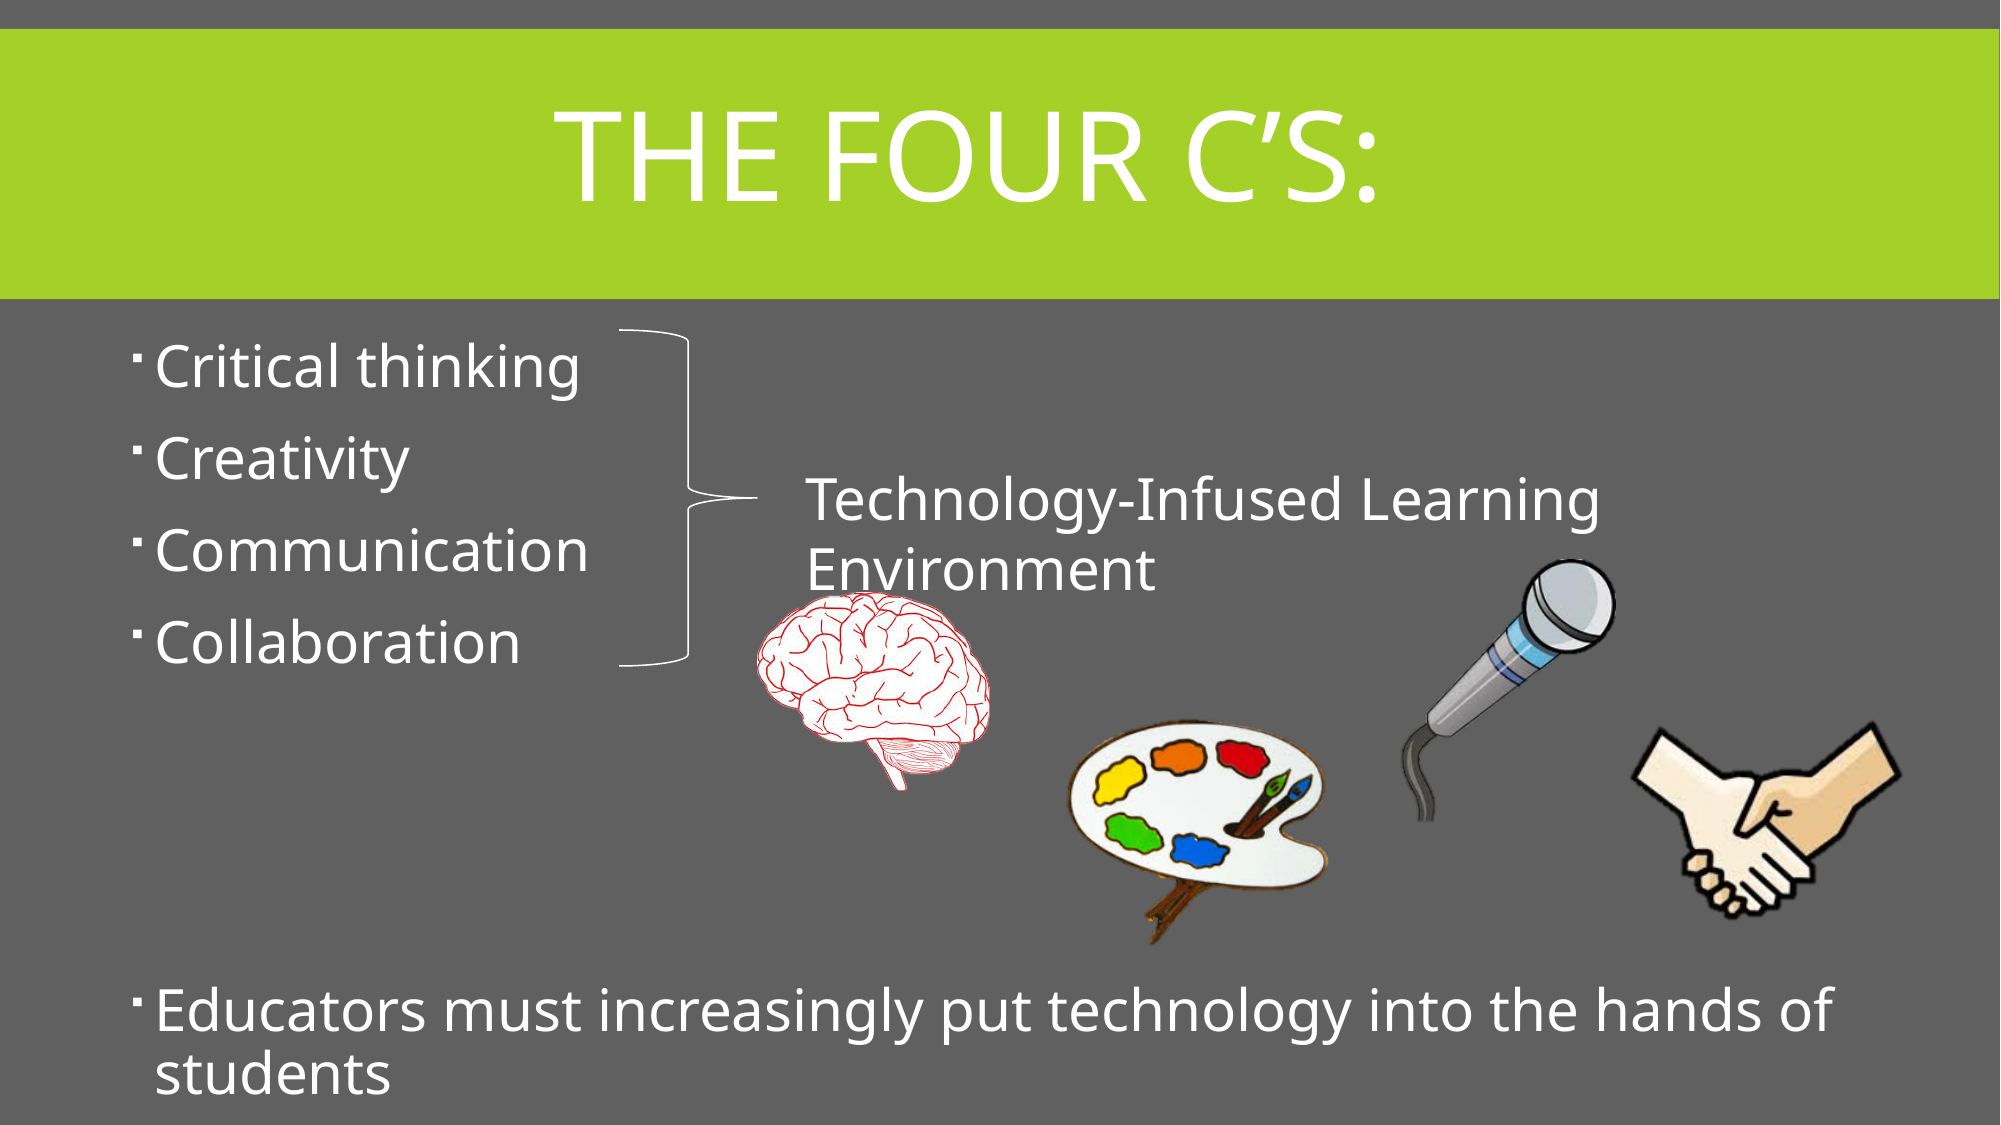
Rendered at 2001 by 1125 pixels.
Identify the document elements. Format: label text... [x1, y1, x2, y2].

picture [1056, 708, 1341, 958]
text_box Technology-Infused Learning Environment [790, 455, 1891, 610]
text_box [619, 329, 758, 667]
title The Four C’s: [538, 39, 2000, 288]
picture [756, 592, 991, 792]
list Critical thinking Creativity Communication Collaboration Educators must increasingly put technology into the hands of students [109, 329, 1891, 1125]
picture [1395, 558, 1938, 1035]
